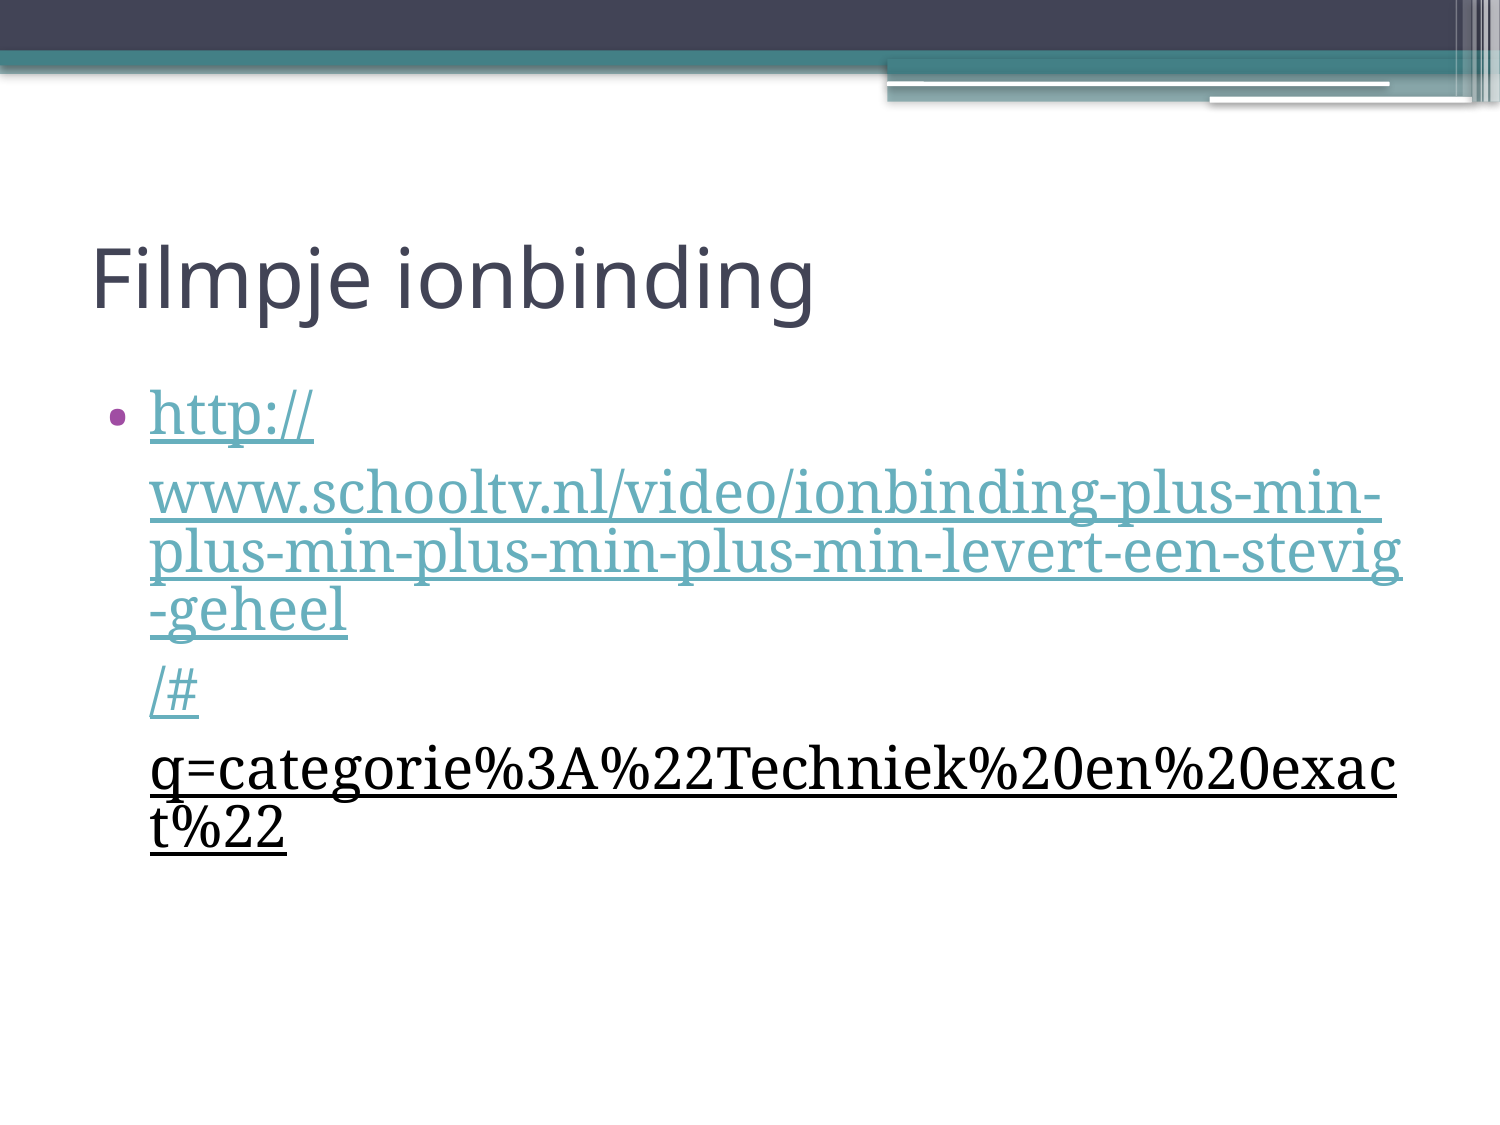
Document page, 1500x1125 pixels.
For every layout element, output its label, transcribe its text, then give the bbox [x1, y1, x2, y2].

title Filmpje ionbinding [75, 187, 1425, 363]
list http://www.schooltv.nl/video/ionbinding-plus-min-plus-min-plus-min-plus-min-levert-een-stevig-geheel/#q=categorie%3A%22Techniek%20en%20exact%22 [75, 368, 1425, 1079]
